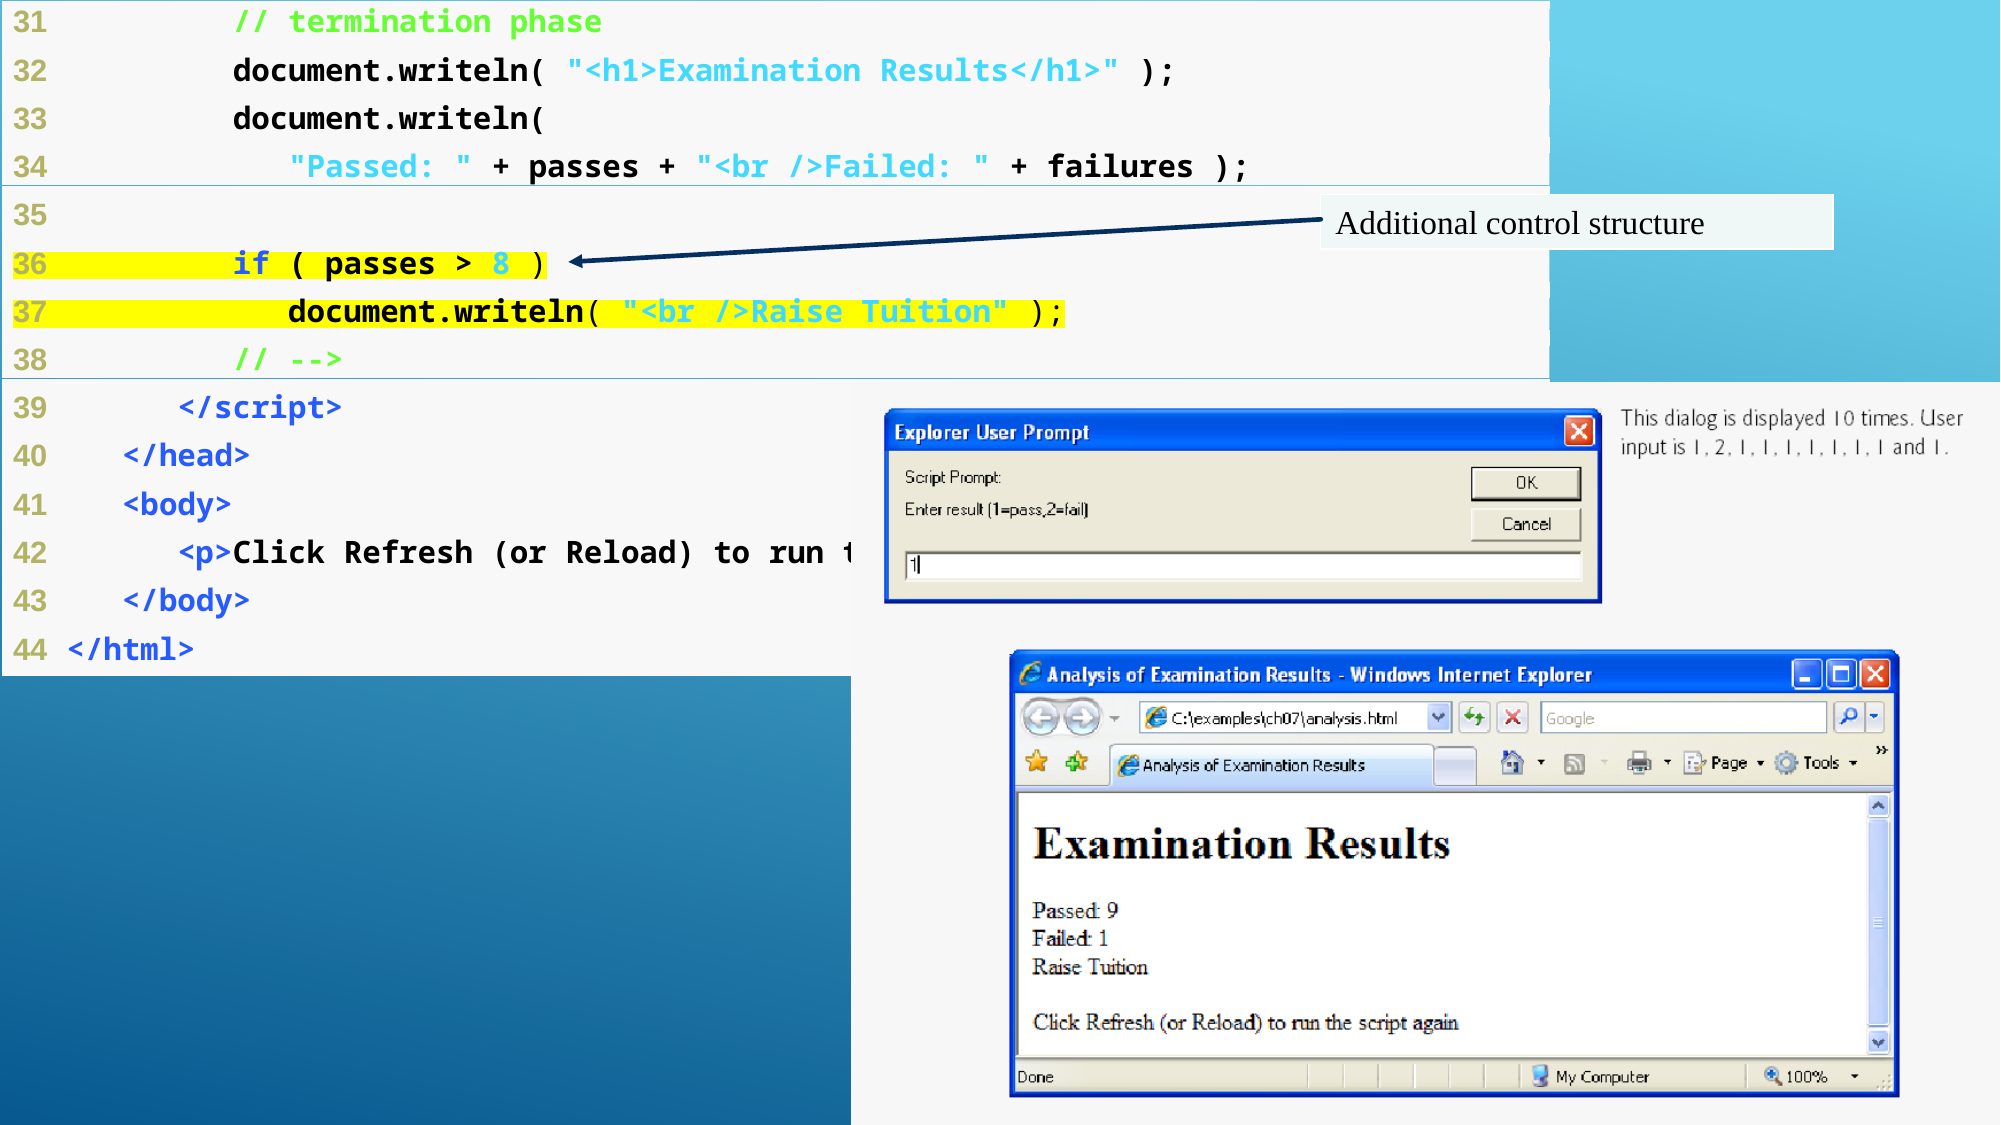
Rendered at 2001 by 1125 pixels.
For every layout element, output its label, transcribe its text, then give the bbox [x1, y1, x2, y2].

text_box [0, 0, 1692, 715]
picture [851, 382, 2000, 1125]
text_box Additional control structure [1692, 194, 1834, 249]
